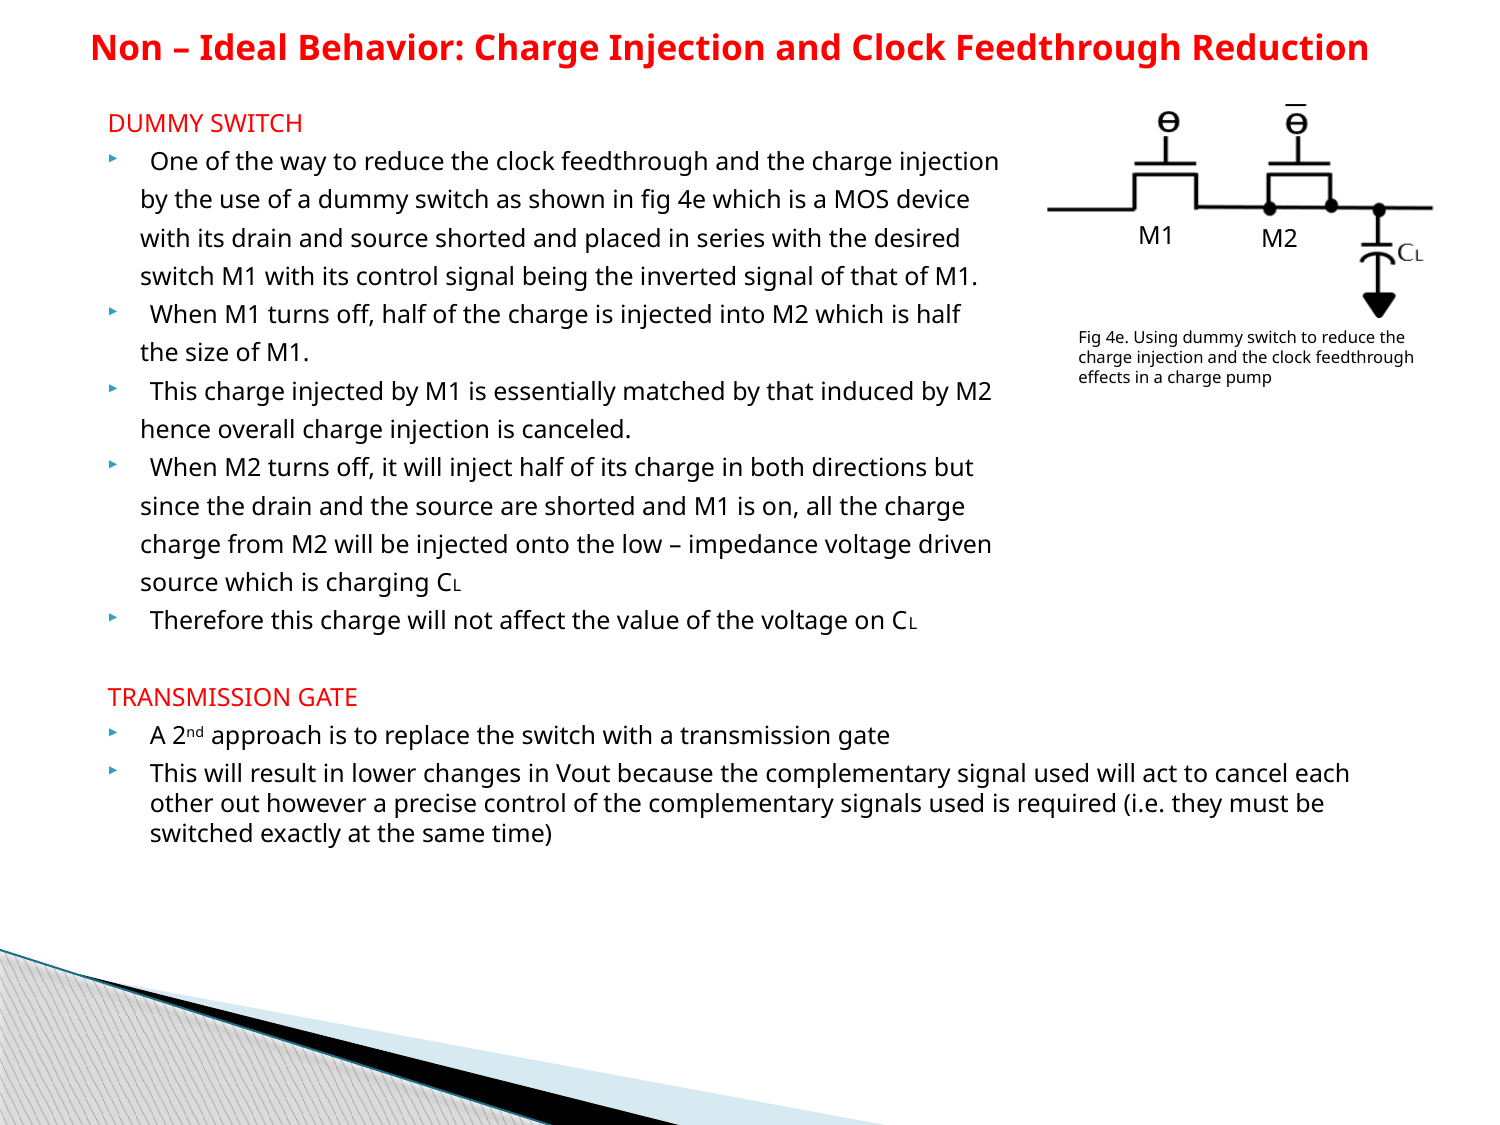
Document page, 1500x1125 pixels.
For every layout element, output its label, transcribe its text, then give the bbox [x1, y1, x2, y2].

title Non – Ideal Behavior: Charge Injection and Clock Feedthrough Reduction [75, 12, 1425, 80]
picture [1047, 87, 1451, 318]
list DUMMY SWITCH One of the way to reduce the clock feedthrough and the charge injection by the use of a dummy switch as shown in fig 4e which is a MOS device with its drain and source shorted and placed in series with the desired switch M1 with its control signal being the inverted signal of that of M1. When M1 turns off, half of the charge is injected into M2 which is half the size of M1. This charge injected by M1 is essentially matched by that induced by M2 hence overall charge injection is canceled. When M2 turns off, it will inject half of its charge in both directions but since the drain and the source are shorted and M1 is on, all the charge charge from M2 will be injected onto the low – impedance voltage driven source which is charging CL Therefore this charge will not affect the value of the voltage on CL TRANSMISSION GATE A 2nd approach is to replace the switch with a transmission gate This will result in lower changes in Vout because the complementary signal used will act to cancel each other out however a precise control of the complementary signals used is required (i.e. they must be switched exactly at the same time) [75, 99, 1438, 986]
text_box Fig 4e. Using dummy switch to reduce the charge injection and the clock feedthrough effects in a charge pump [1045, 319, 1463, 407]
